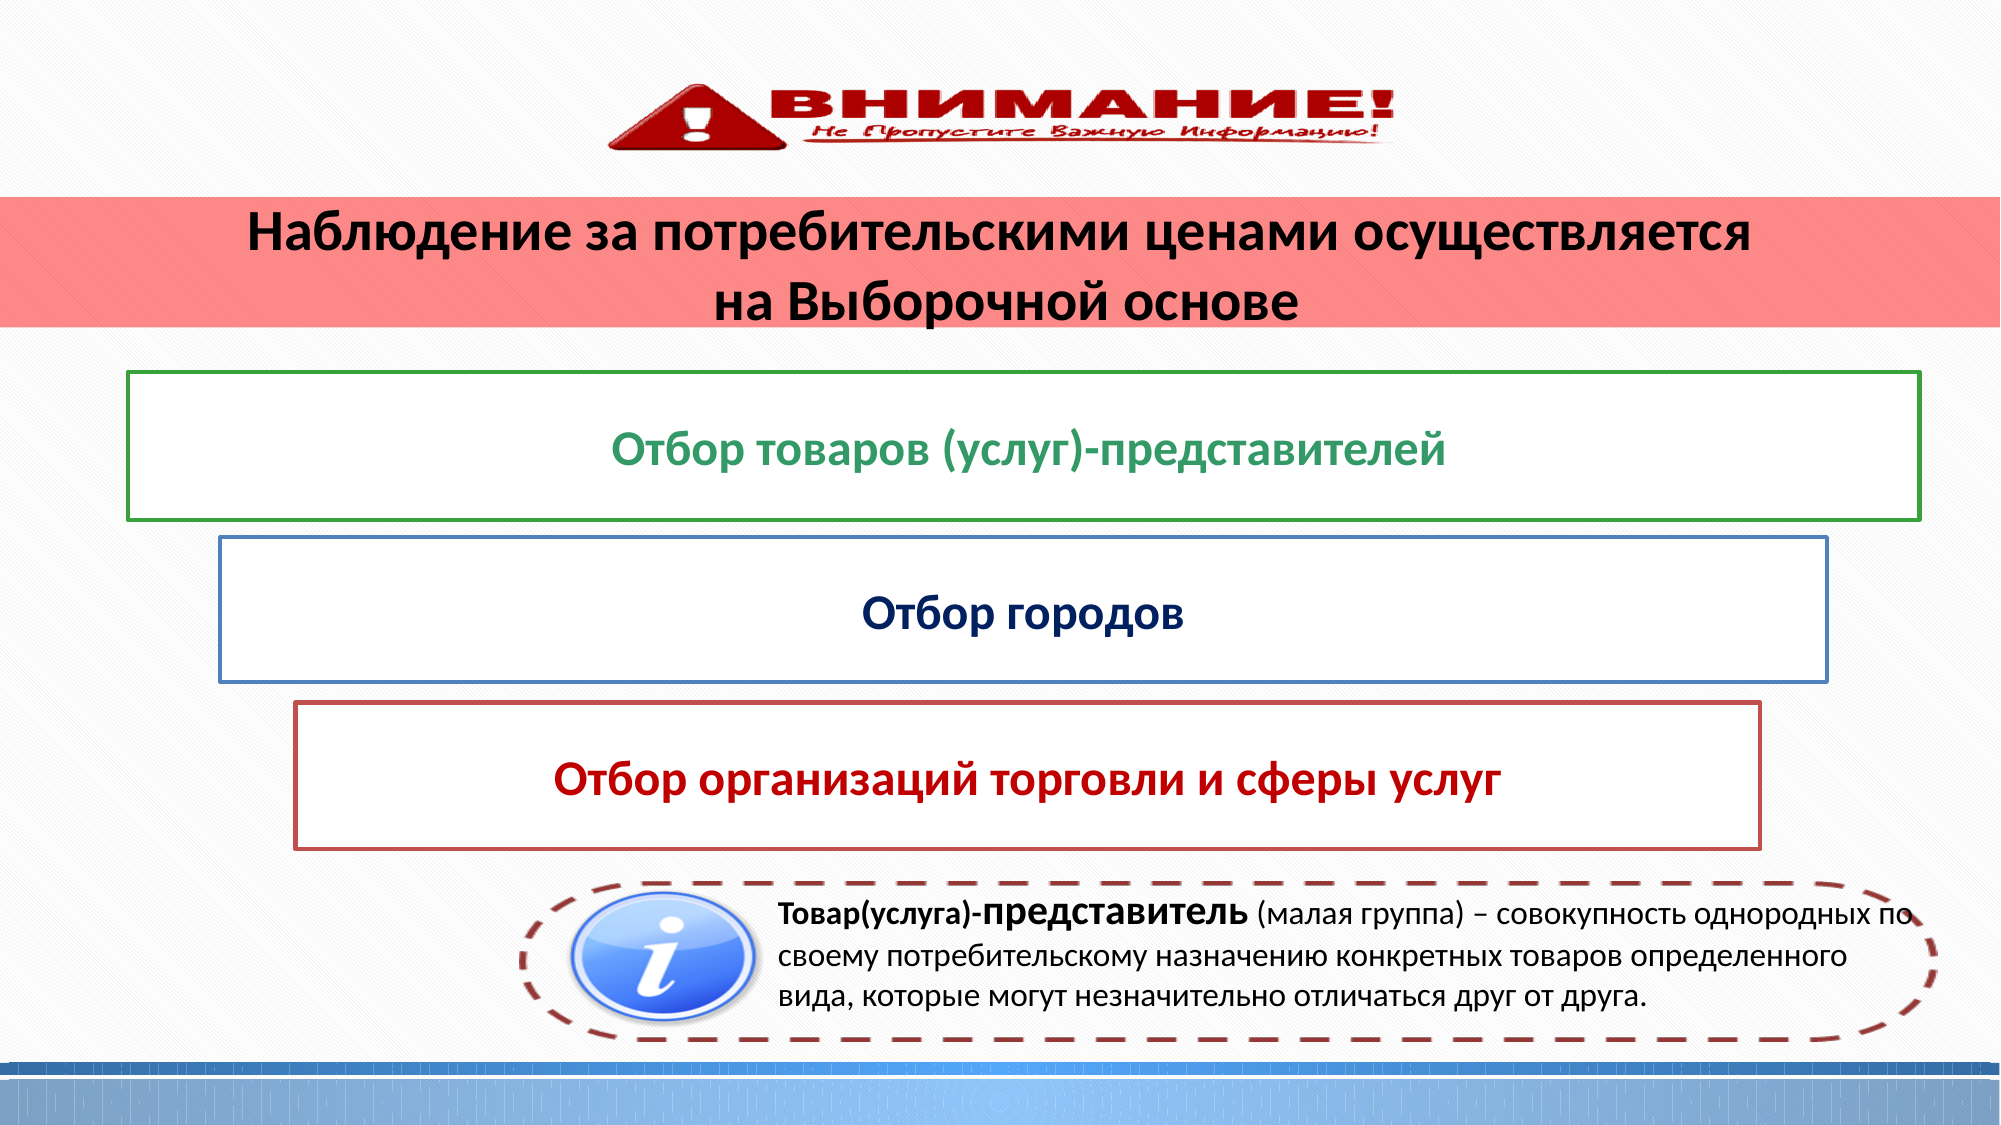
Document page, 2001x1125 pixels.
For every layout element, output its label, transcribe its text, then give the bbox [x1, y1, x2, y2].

text_box Товар(услуга)-представитель (малая группа) – совокупность однородных по своему потребительскому назначению конкретных товаров определенного вида, которые могут незначительно отличаться друг от друга. [763, 875, 1938, 881]
text_box Наблюдение за потребительскими ценами осуществляется на Выборочной основе [0, 197, 2000, 328]
text_box Отбор городов [220, 537, 1827, 682]
picture [606, 0, 1403, 234]
text_box Отбор организаций торговли и сферы услуг [295, 702, 1761, 850]
text_box Отбор товаров (услуг)-представителей [127, 371, 1920, 520]
picture [519, 879, 1938, 1042]
